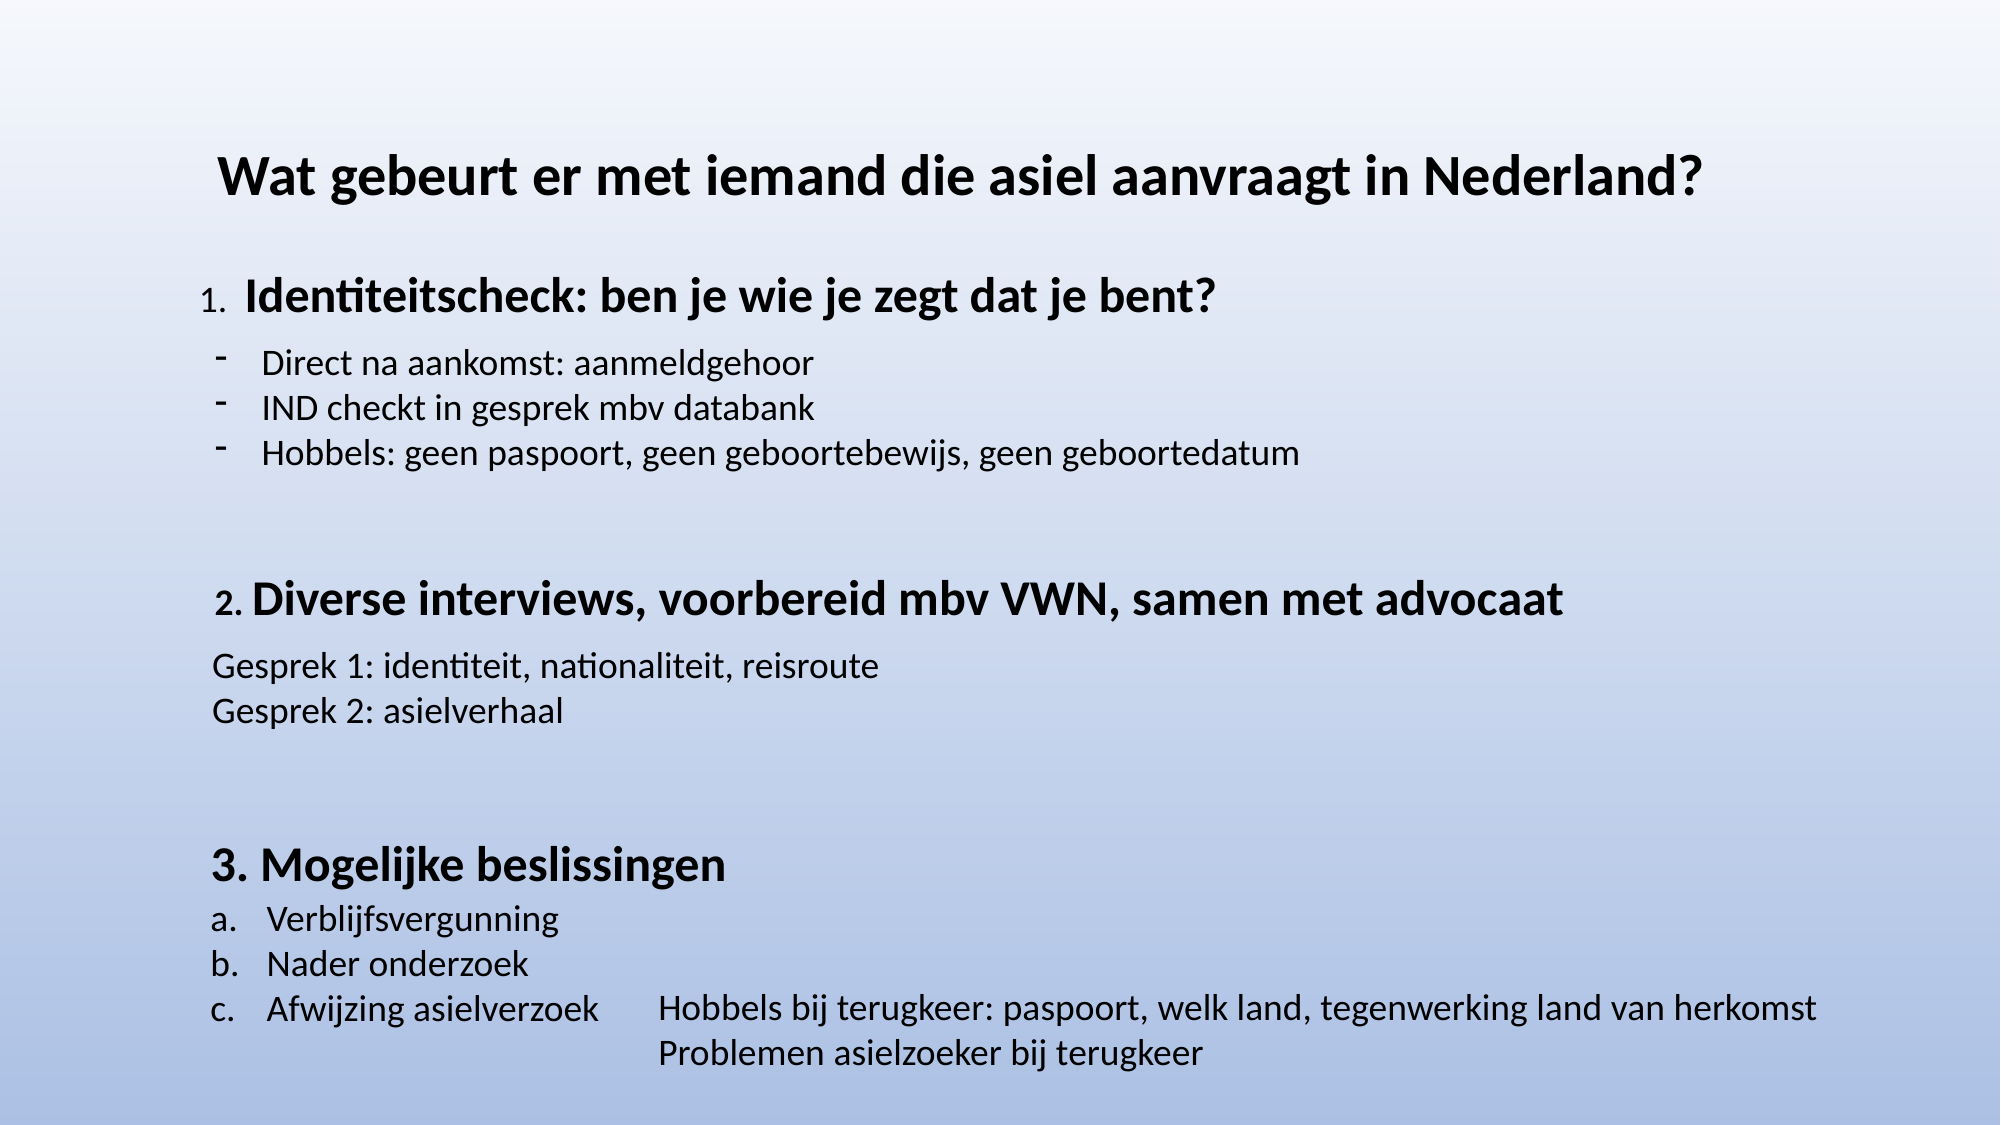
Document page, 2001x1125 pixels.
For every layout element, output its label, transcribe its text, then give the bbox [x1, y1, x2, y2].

text_box 2. Diverse interviews, voorbereid mbv VWN, samen met advocaat [199, 557, 1580, 633]
text_box Gesprek 1: identiteit, nationaliteit, reisroute Gesprek 2: asielverhaal [197, 633, 896, 739]
text_box 3. Mogelijke beslissingen [195, 824, 742, 899]
text_box Direct na aankomst: aanmeldgehoor IND checkt in gesprek mbv databank Hobbels: geen paspoort, geen geboortebewijs, geen geboortedatum [199, 330, 1317, 481]
text_box Hobbels bij terugkeer: paspoort, welk land, tegenwerking land van herkomst Problemen asielzoeker bij terugkeer [643, 975, 1834, 1081]
text_box Wat gebeurt er met iemand die asiel aanvraagt in Nederland? [202, 129, 1721, 215]
text_box 1. Identiteitscheck: ben je wie je zegt dat je bent? [184, 254, 1233, 330]
text_box Verblijfsvergunning Nader onderzoek Afwijzing asielverzoek [195, 886, 615, 1037]
